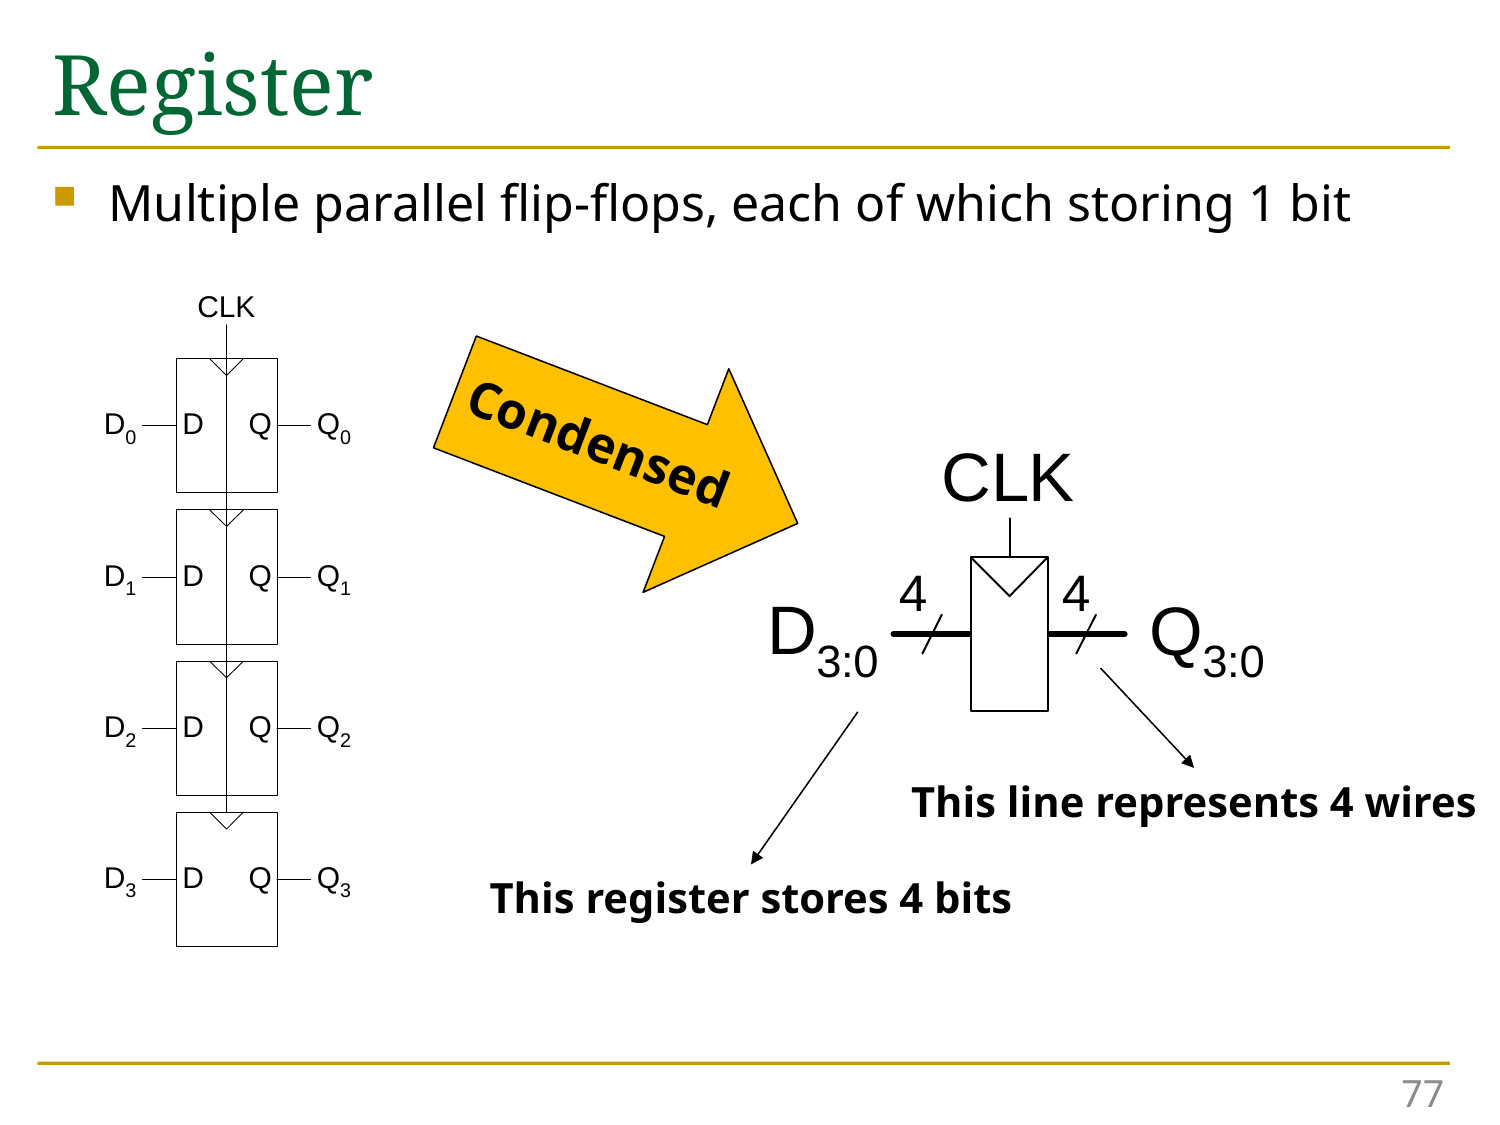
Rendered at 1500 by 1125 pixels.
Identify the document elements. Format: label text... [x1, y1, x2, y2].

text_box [707, 394, 1309, 723]
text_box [46, 270, 407, 951]
text_box Condensed [719, 368, 740, 392]
text_box Condensed [433, 336, 702, 593]
text_box This register stores 4 bits [474, 864, 1028, 930]
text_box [750, 711, 858, 865]
text_box This line represents 4 wires [896, 767, 1492, 833]
title Register [37, 24, 1450, 163]
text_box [1100, 667, 1195, 769]
slide_number 77 [1121, 1066, 1460, 1125]
list Multiple parallel flip-flops, each of which storing 1 bit [37, 163, 1450, 1016]
